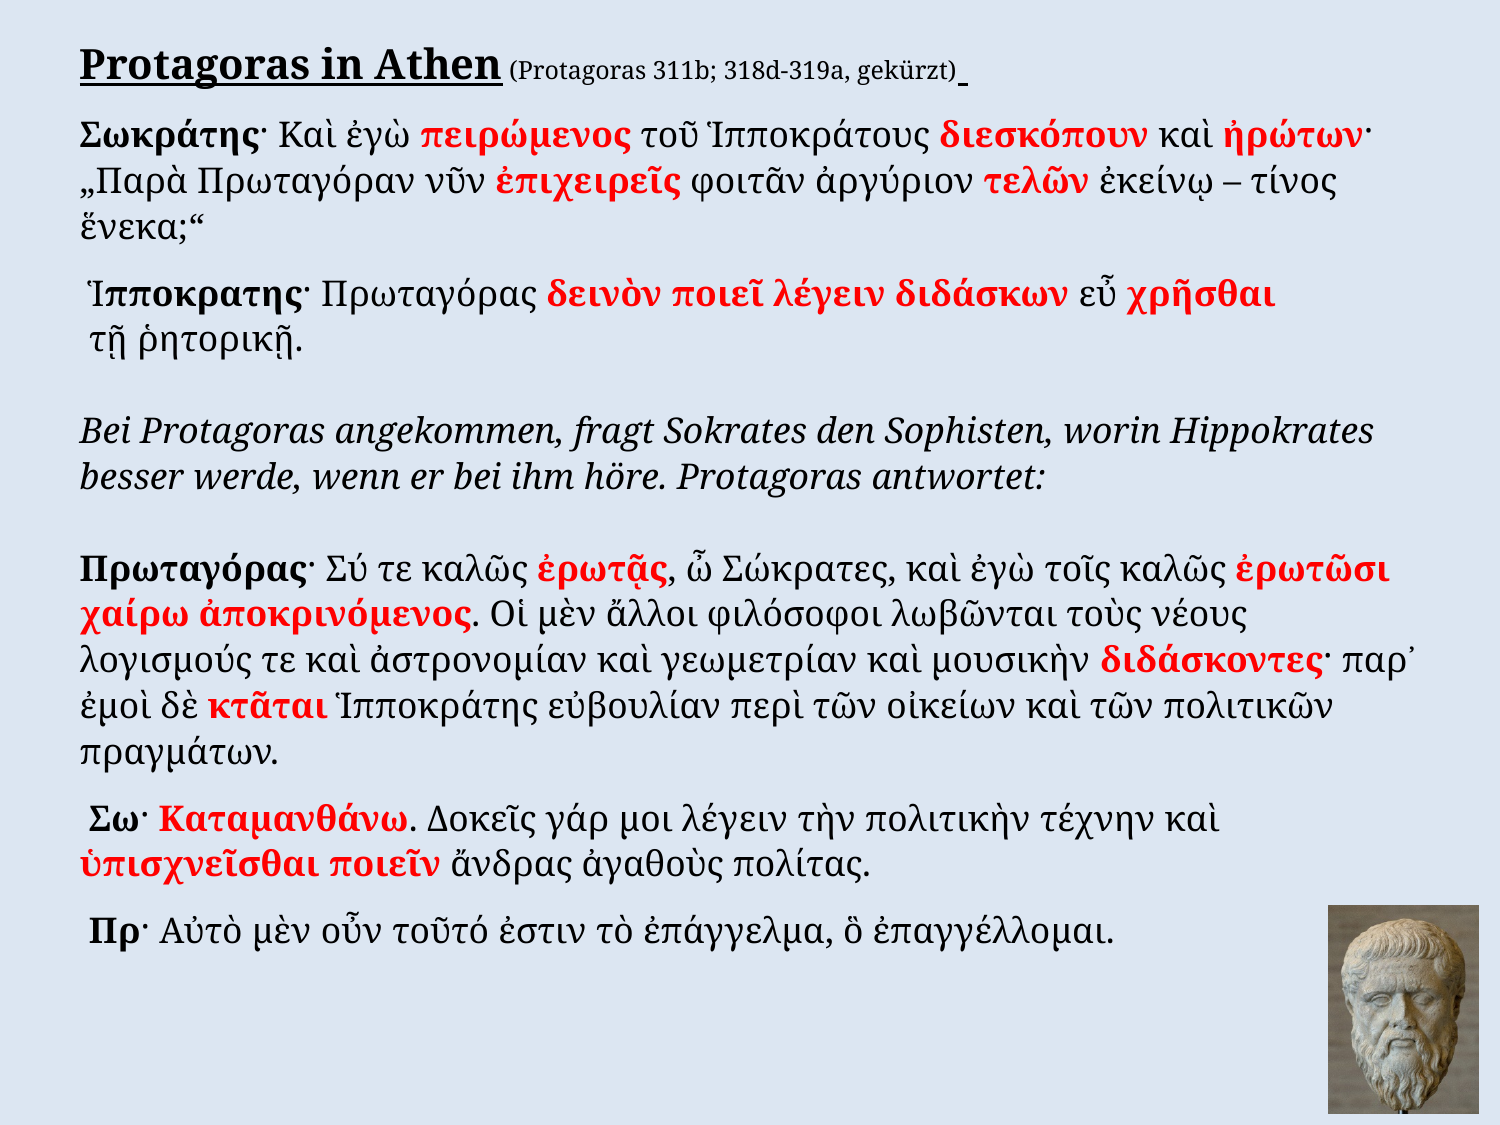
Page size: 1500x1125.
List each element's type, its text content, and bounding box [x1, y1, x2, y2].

text_box Protagoras in Athen (Protagoras 311b; 318d-319a, gekürzt) Σωκράτης· Καὶ ἐγὼ πειρώμενος τοῦ Ἱπποκράτους διεσκόπουν καὶ ἠρώτων· „Παρὰ Πρωταγόραν νῦν ἐπιχειρεῖς φοιτᾶν ἀργύριον τελῶν ἐκείνῳ – τίνος ἕνεκα;“ Ἱπποκρατης· Πρωταγόρας δεινὸν ποιεῖ λέγειν διδάσκων εὖ χρῆσθαι τῇ ῥητορικῇ. Bei Protagoras angekommen, fragt Sokrates den Sophisten, worin Hippokrates besser werde, wenn er bei ihm höre. Protagoras antwortet: Πρωταγόρας· Σύ τε καλῶς ἐρωτᾷς, ὦ Σώκρατες, καὶ ἐγὼ τοῖς καλῶς ἐρωτῶσι χαίρω ἀποκρινόμενος. Οἱ μὲν ἄλλοι φιλόσοφοι λωβῶνται τοὺς νέους λογισμούς τε καὶ ἀστρονομίαν καὶ γεωμετρίαν καὶ μουσικὴν διδάσκοντες· παρ᾿ ἐμοὶ δὲ κτᾶται Ἱπποκράτης εὐβουλίαν περὶ τῶν οἰκείων καὶ τῶν πολιτικῶν πραγμάτων. Σω· Καταμανθάνω. Δοκεῖς γάρ μοι λέγειν τὴν πολιτικὴν τέχνην καὶ ὑπισχνεῖσθαι ποιεῖν ἄνδρας ἀγαθοὺς πολίτας. Πρ· Αὐτὸ μὲν οὖν τοῦτό ἐστιν τὸ ἐπάγγελμα, ὃ ἐπαγγέλλομαι. [64, 30, 1436, 958]
picture [1328, 904, 1479, 1114]
